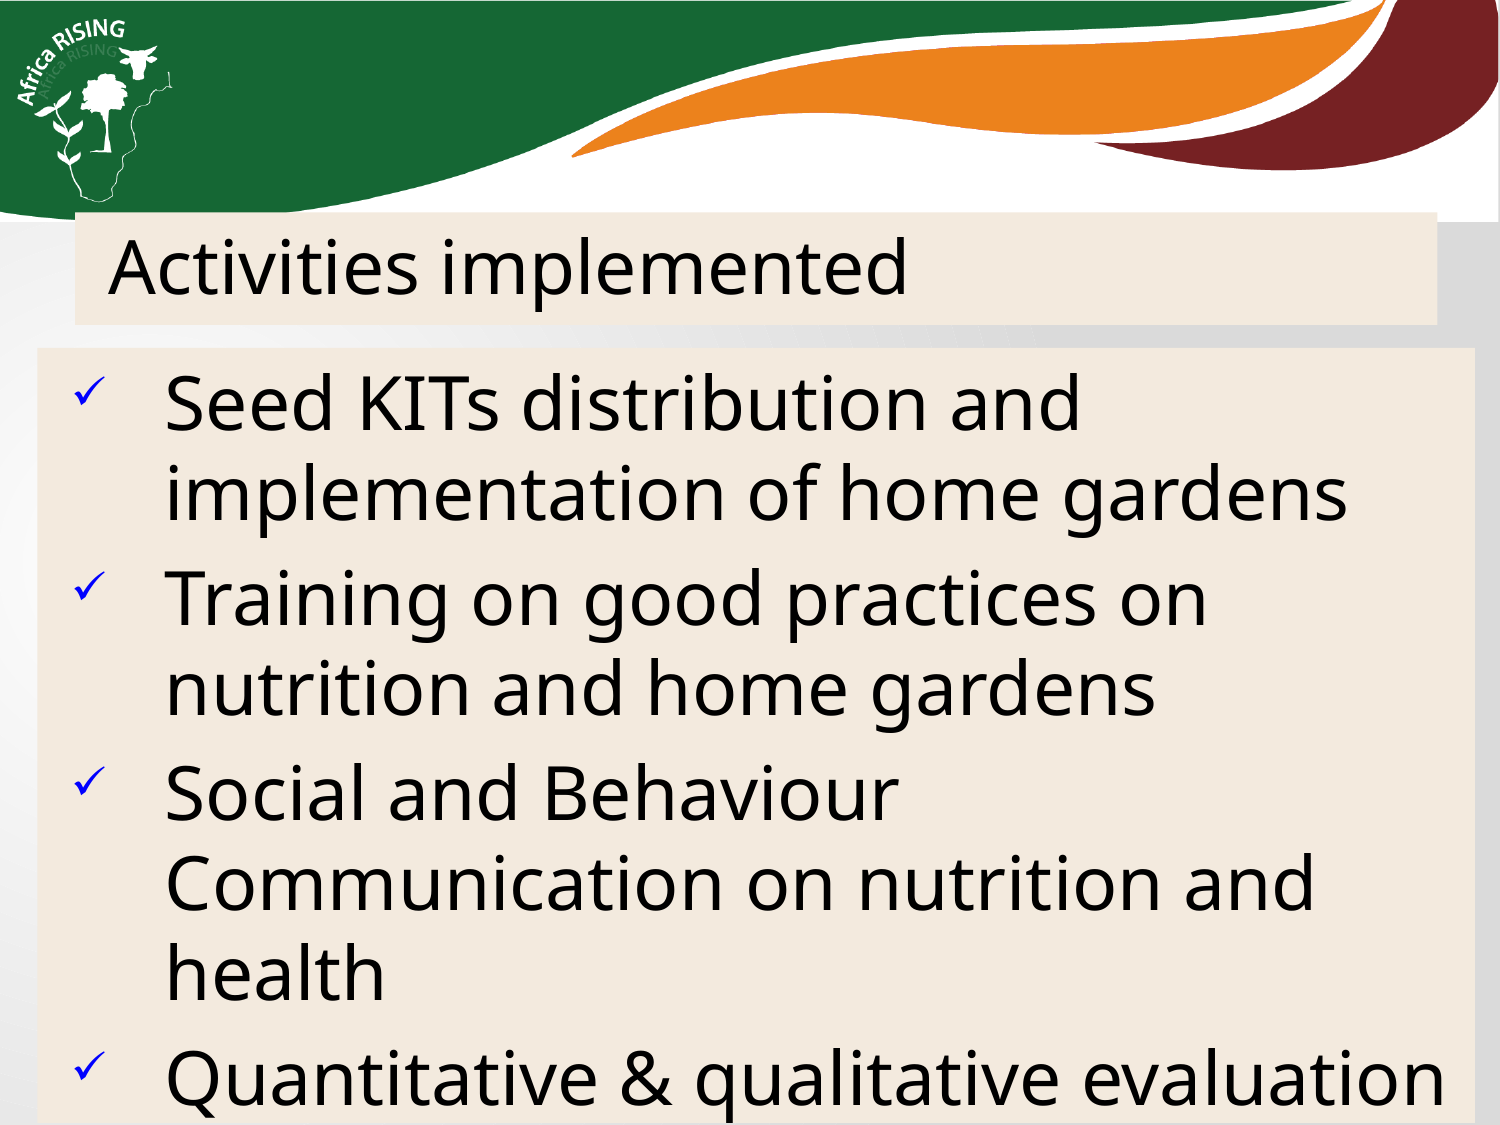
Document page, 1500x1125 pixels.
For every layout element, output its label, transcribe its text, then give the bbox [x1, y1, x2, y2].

text_box Seed KITs distribution and implementation of home gardens Training on good practices on nutrition and home gardens Social and Behaviour Communication on nutrition and health Quantitative & qualitative evaluation of the nutrition component [37, 347, 1475, 1123]
picture [0, 0, 1499, 222]
list Activities implemented [75, 212, 1438, 325]
